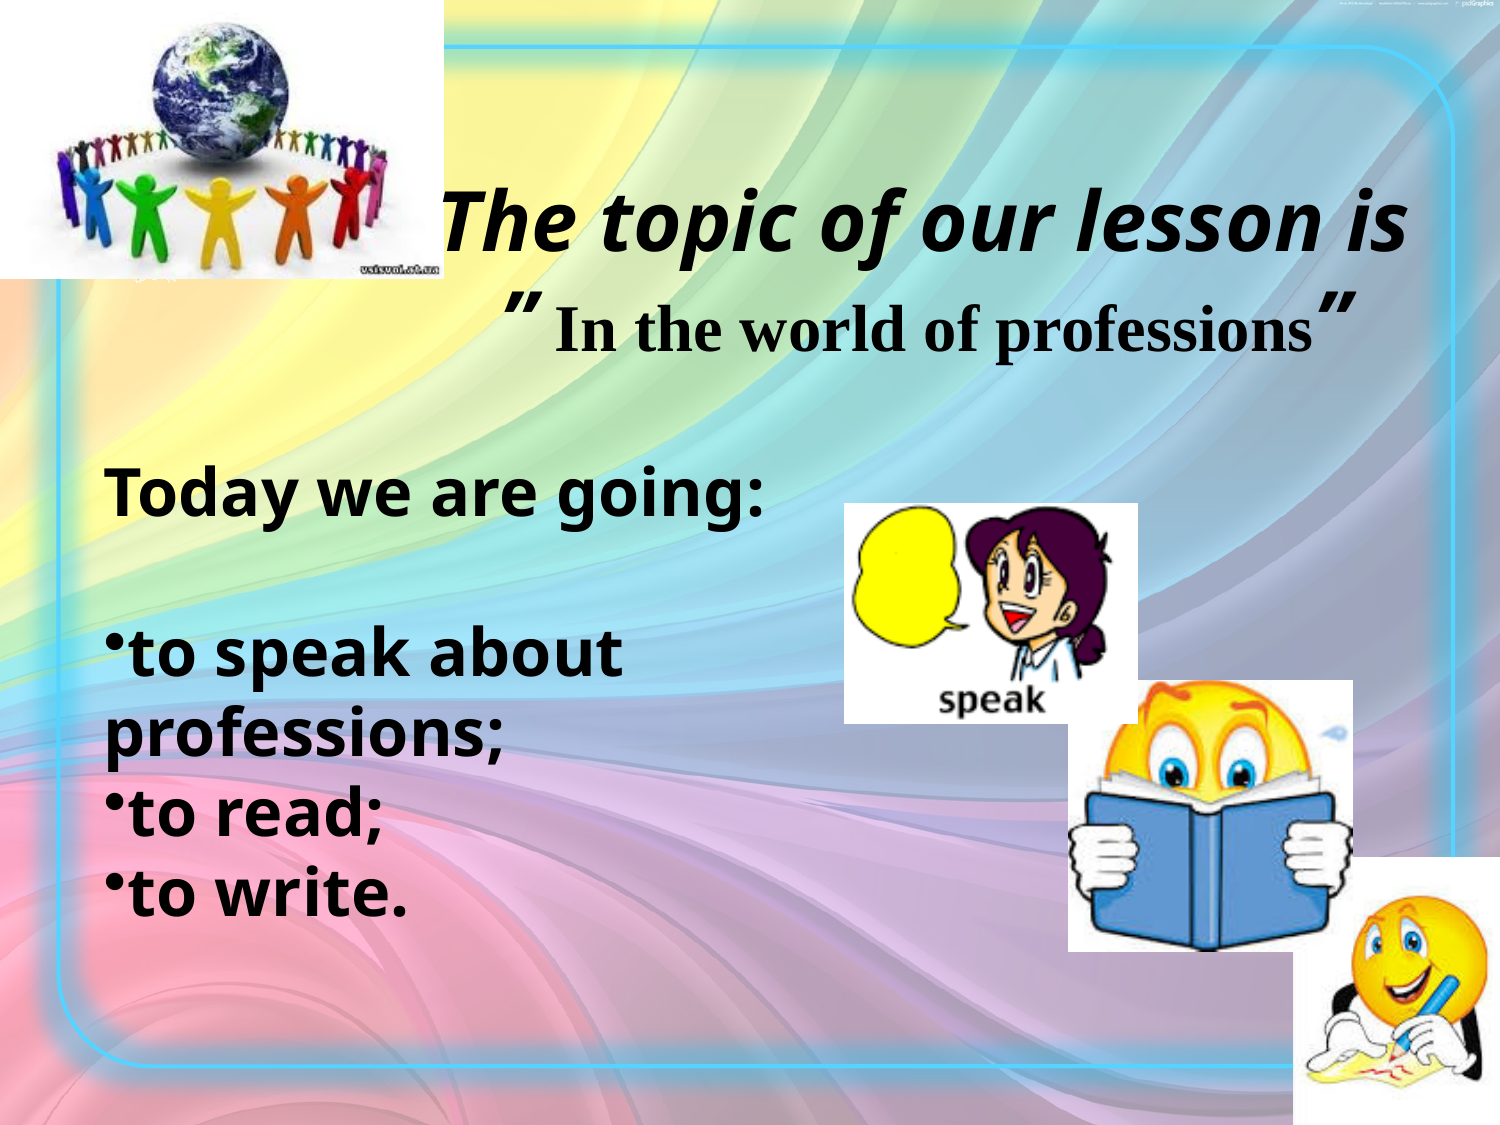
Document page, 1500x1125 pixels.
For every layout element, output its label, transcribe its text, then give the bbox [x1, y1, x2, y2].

text_box Today we are going: to speak about professions; to read; to write. [88, 442, 857, 937]
picture [0, 0, 444, 340]
picture [844, 503, 1500, 1125]
text_box The topic of our lesson is ” In the world of professions” [422, 160, 1448, 376]
